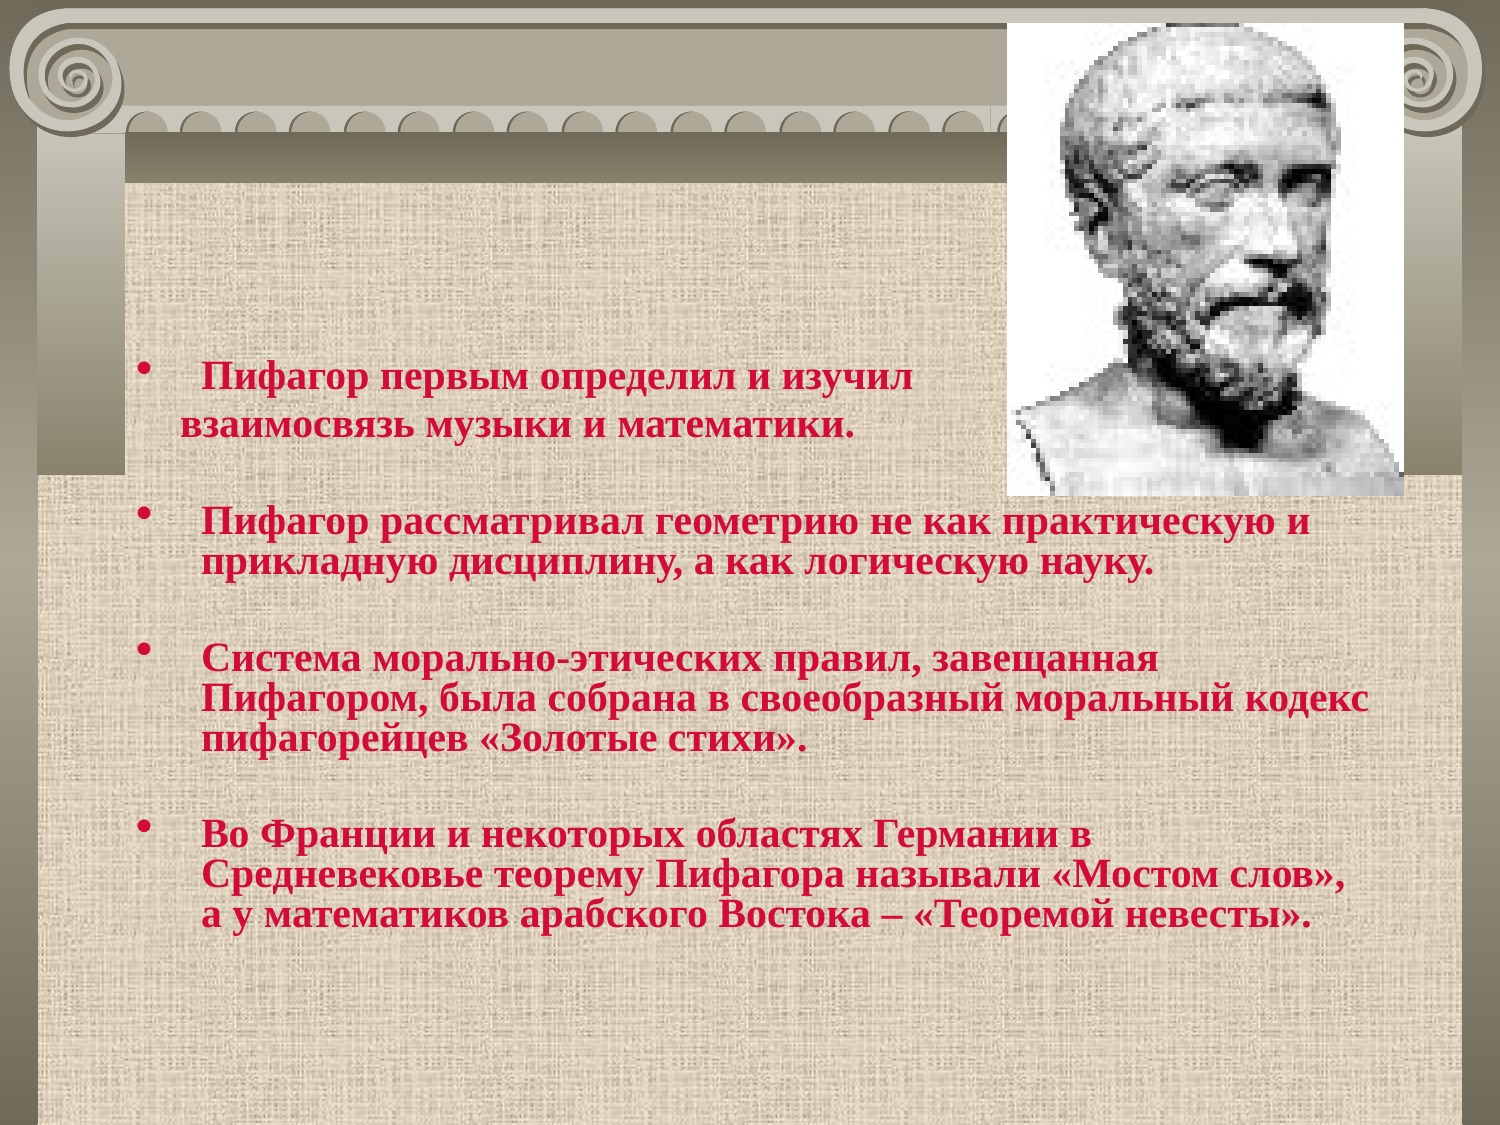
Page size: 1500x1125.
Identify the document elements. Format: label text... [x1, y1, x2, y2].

list Пифагор первым определил и изучил взаимосвязь музыки и математики. Пифагор рассматривал геометрию не как практическую и прикладную дисциплину, а как логическую науку. Система морально-этических правил, завещанная Пифагором, была собрана в своеобразный моральный кодекс пифагорейцев «Золотые стихи». Во Франции и некоторых областях Германии в Средневековье теорему Пифагора называли «Мостом слов», а у математиков арабского Востока – «Теоремой невесты». [112, 349, 1388, 1026]
picture [37, 23, 1463, 1125]
